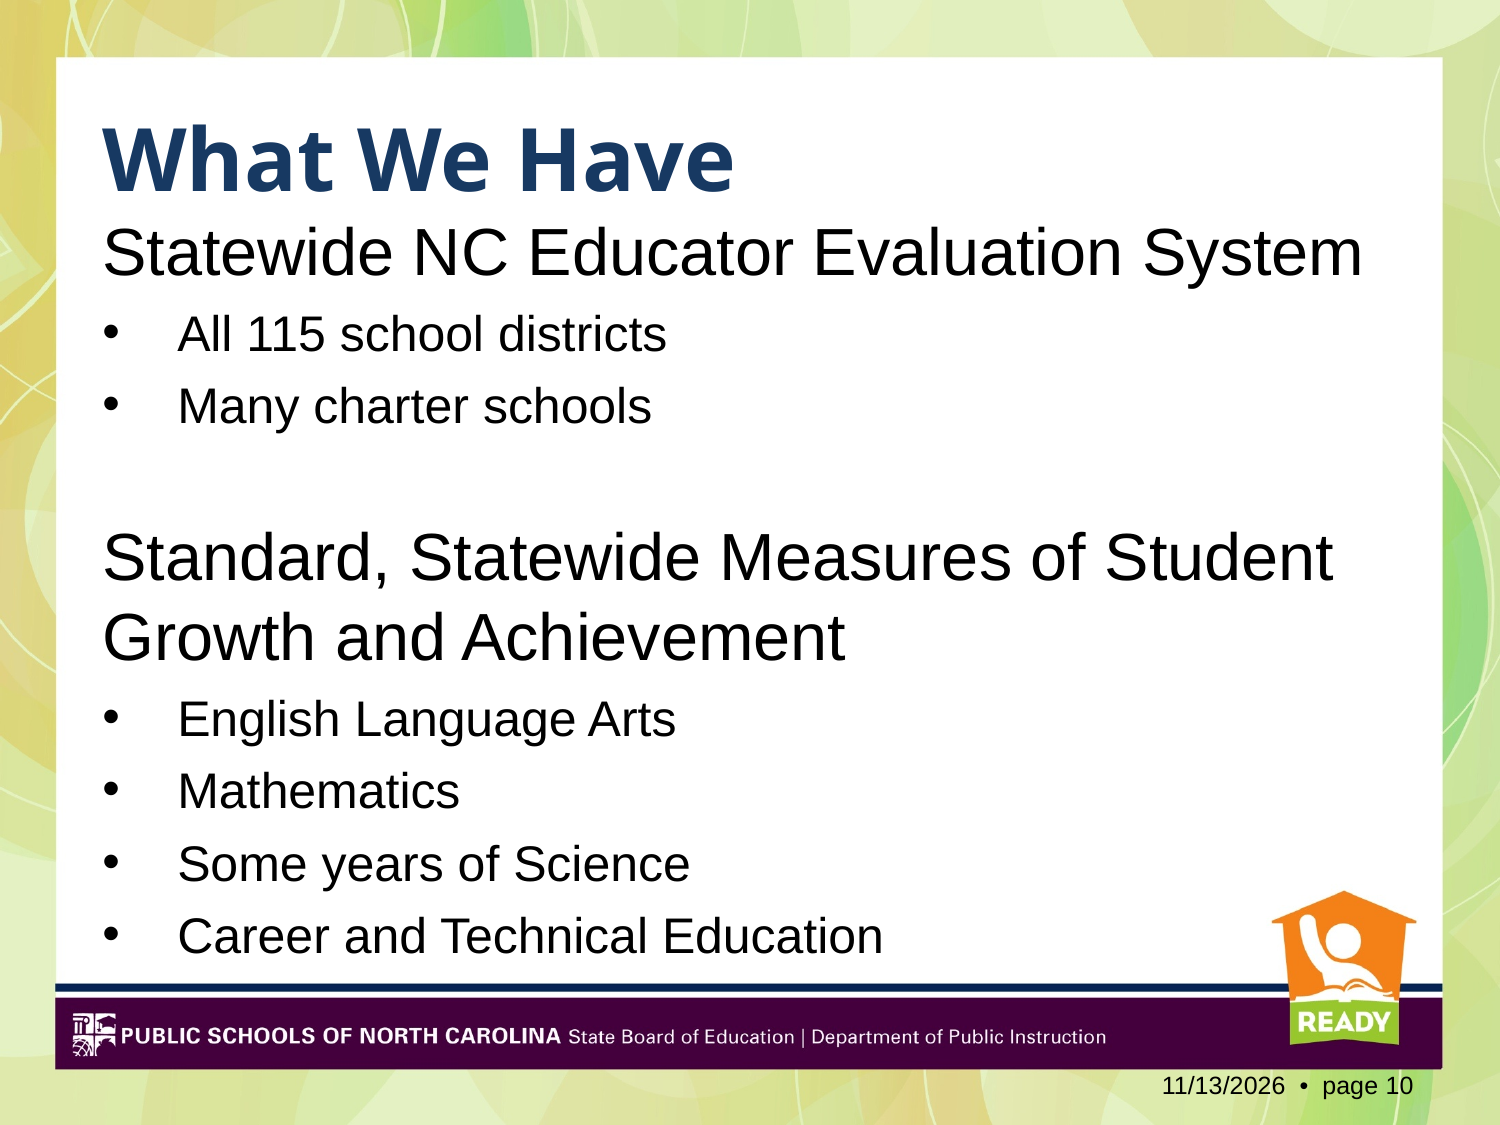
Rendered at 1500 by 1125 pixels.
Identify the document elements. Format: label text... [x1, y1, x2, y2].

text_box Statewide NC Educator Evaluation System All 115 school districts Many charter schools Standard, Statewide Measures of Student Growth and Achievement English Language Arts Mathematics Some years of Science Career and Technical Education [87, 201, 1413, 971]
title What We Have [87, 87, 1413, 201]
picture [0, 0, 1500, 1125]
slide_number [1147, 1062, 1460, 1122]
